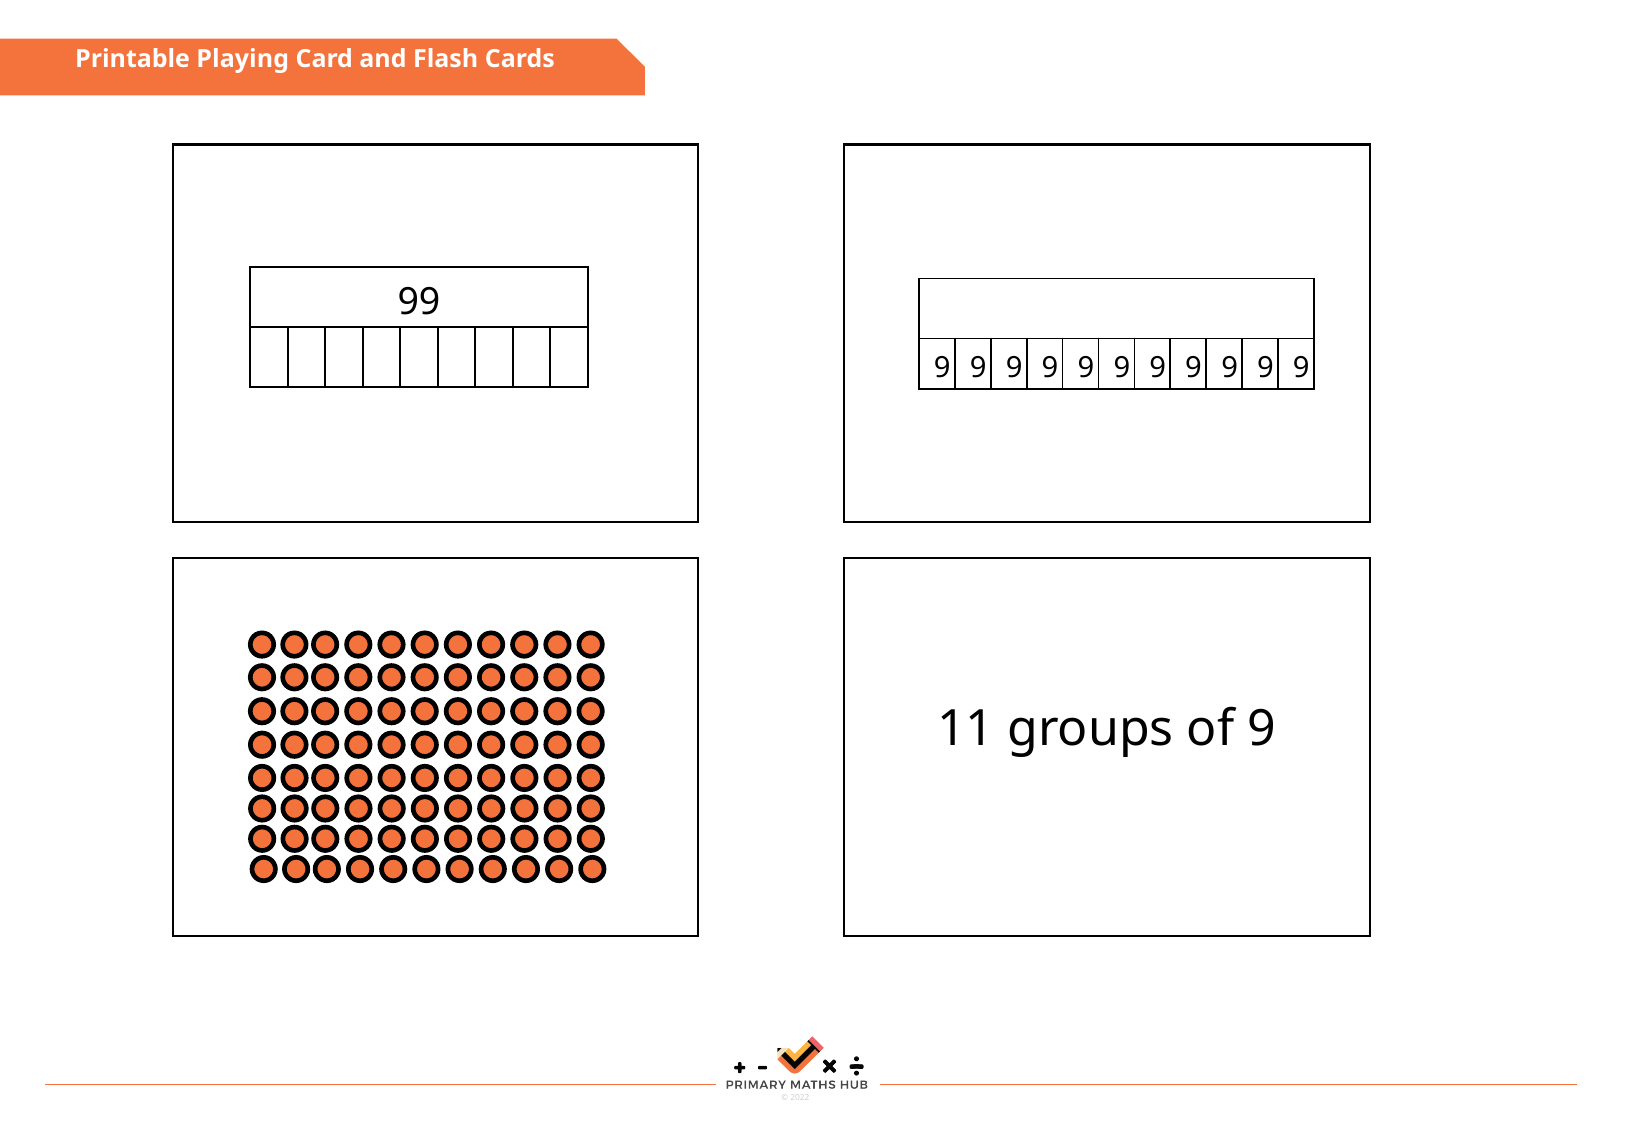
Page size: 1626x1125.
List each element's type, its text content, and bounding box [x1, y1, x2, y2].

text_box [249, 795, 275, 822]
text_box [511, 826, 538, 852]
text_box [511, 698, 538, 724]
text_box [345, 795, 372, 822]
text_box © 2022 [720, 1084, 870, 1110]
text_box [312, 826, 339, 852]
table_cell 9 [1171, 339, 1205, 388]
table_cell [289, 328, 324, 386]
text_box [345, 664, 372, 691]
text_box [345, 631, 372, 658]
text_box [413, 856, 440, 882]
text_box [843, 557, 1371, 937]
text_box [544, 664, 571, 691]
text_box [577, 765, 604, 791]
table_cell 9 [1135, 339, 1169, 388]
text_box [578, 795, 604, 822]
table_cell [439, 328, 474, 386]
text_box [577, 698, 604, 724]
text_box [578, 826, 604, 852]
text_box [412, 795, 438, 822]
table_cell 9 [992, 339, 1026, 388]
table_cell 9 [1279, 339, 1313, 388]
text_box [345, 826, 372, 852]
text_box [478, 631, 504, 658]
text_box [345, 698, 372, 724]
text_box [478, 826, 505, 852]
text_box [411, 731, 438, 758]
text_box [511, 631, 538, 658]
text_box [378, 631, 405, 658]
text_box [314, 856, 340, 882]
text_box [249, 664, 275, 691]
table_header [920, 279, 1313, 338]
text_box [250, 856, 277, 882]
text_box [445, 664, 471, 691]
table_cell [551, 328, 587, 386]
text_box [544, 826, 571, 852]
text_box [411, 664, 438, 691]
table_cell 9 [920, 339, 954, 388]
text_box [511, 664, 538, 691]
text_box [511, 765, 538, 791]
table_cell [251, 328, 287, 386]
text_box [249, 698, 275, 724]
text_box [445, 765, 471, 791]
text_box [378, 664, 405, 691]
text_box Printable Playing Card and Flash Cards [0, 37, 646, 97]
text_box [378, 731, 405, 758]
table_cell [514, 328, 549, 386]
text_box [345, 765, 372, 791]
table_cell 9 [1028, 339, 1062, 388]
text_box [281, 731, 308, 758]
text_box [380, 856, 406, 882]
text_box [478, 698, 504, 724]
text_box [445, 631, 471, 658]
text_box [312, 731, 338, 758]
text_box [577, 731, 604, 758]
text_box [283, 856, 309, 882]
text_box [378, 698, 405, 724]
text_box [480, 856, 506, 882]
text_box [513, 856, 539, 882]
text_box [411, 698, 438, 724]
text_box [281, 826, 308, 852]
text_box [577, 664, 604, 691]
text_box [312, 795, 339, 822]
text_box [345, 731, 372, 758]
text_box [446, 856, 473, 882]
text_box [511, 731, 538, 758]
text_box [579, 856, 606, 882]
text_box [378, 765, 405, 791]
table_header 99 [251, 268, 587, 326]
text_box [347, 856, 373, 882]
text_box [544, 698, 571, 724]
text_box [478, 731, 504, 758]
text_box [281, 631, 308, 658]
text_box [312, 698, 338, 724]
text_box [172, 143, 699, 523]
text_box [249, 731, 275, 758]
text_box [281, 795, 308, 822]
table_cell [326, 328, 362, 386]
text_box [281, 664, 308, 691]
text_box [249, 765, 275, 791]
text_box [412, 765, 438, 791]
text_box [445, 826, 471, 852]
table_cell 9 [1063, 339, 1098, 388]
text_box 11 groups of 9 [844, 688, 1370, 763]
text_box [281, 765, 308, 791]
text_box [544, 631, 571, 658]
table_cell [476, 328, 512, 386]
text_box [511, 795, 538, 822]
text_box [478, 795, 505, 822]
text_box [312, 664, 338, 691]
text_box [478, 664, 504, 691]
text_box [544, 795, 571, 822]
text_box [544, 731, 571, 758]
text_box [312, 765, 339, 791]
text_box [378, 826, 405, 852]
picture [722, 1034, 872, 1094]
text_box [249, 826, 275, 852]
text_box [478, 765, 504, 791]
table_cell 9 [1243, 339, 1277, 388]
table_cell 9 [956, 339, 990, 388]
text_box [843, 143, 1371, 523]
table_cell [364, 328, 399, 386]
text_box [172, 557, 699, 937]
text_box [281, 698, 308, 724]
text_box [577, 631, 604, 658]
text_box [249, 631, 275, 658]
text_box [378, 795, 405, 822]
text_box [445, 698, 471, 724]
text_box [411, 631, 438, 658]
table_cell 9 [1099, 339, 1134, 388]
text_box [544, 765, 571, 791]
text_box [445, 795, 471, 822]
text_box [445, 731, 471, 758]
table_cell 9 [1207, 339, 1241, 388]
text_box [412, 826, 438, 852]
table_cell [401, 328, 437, 386]
text_box [546, 856, 572, 882]
text_box [312, 631, 338, 658]
